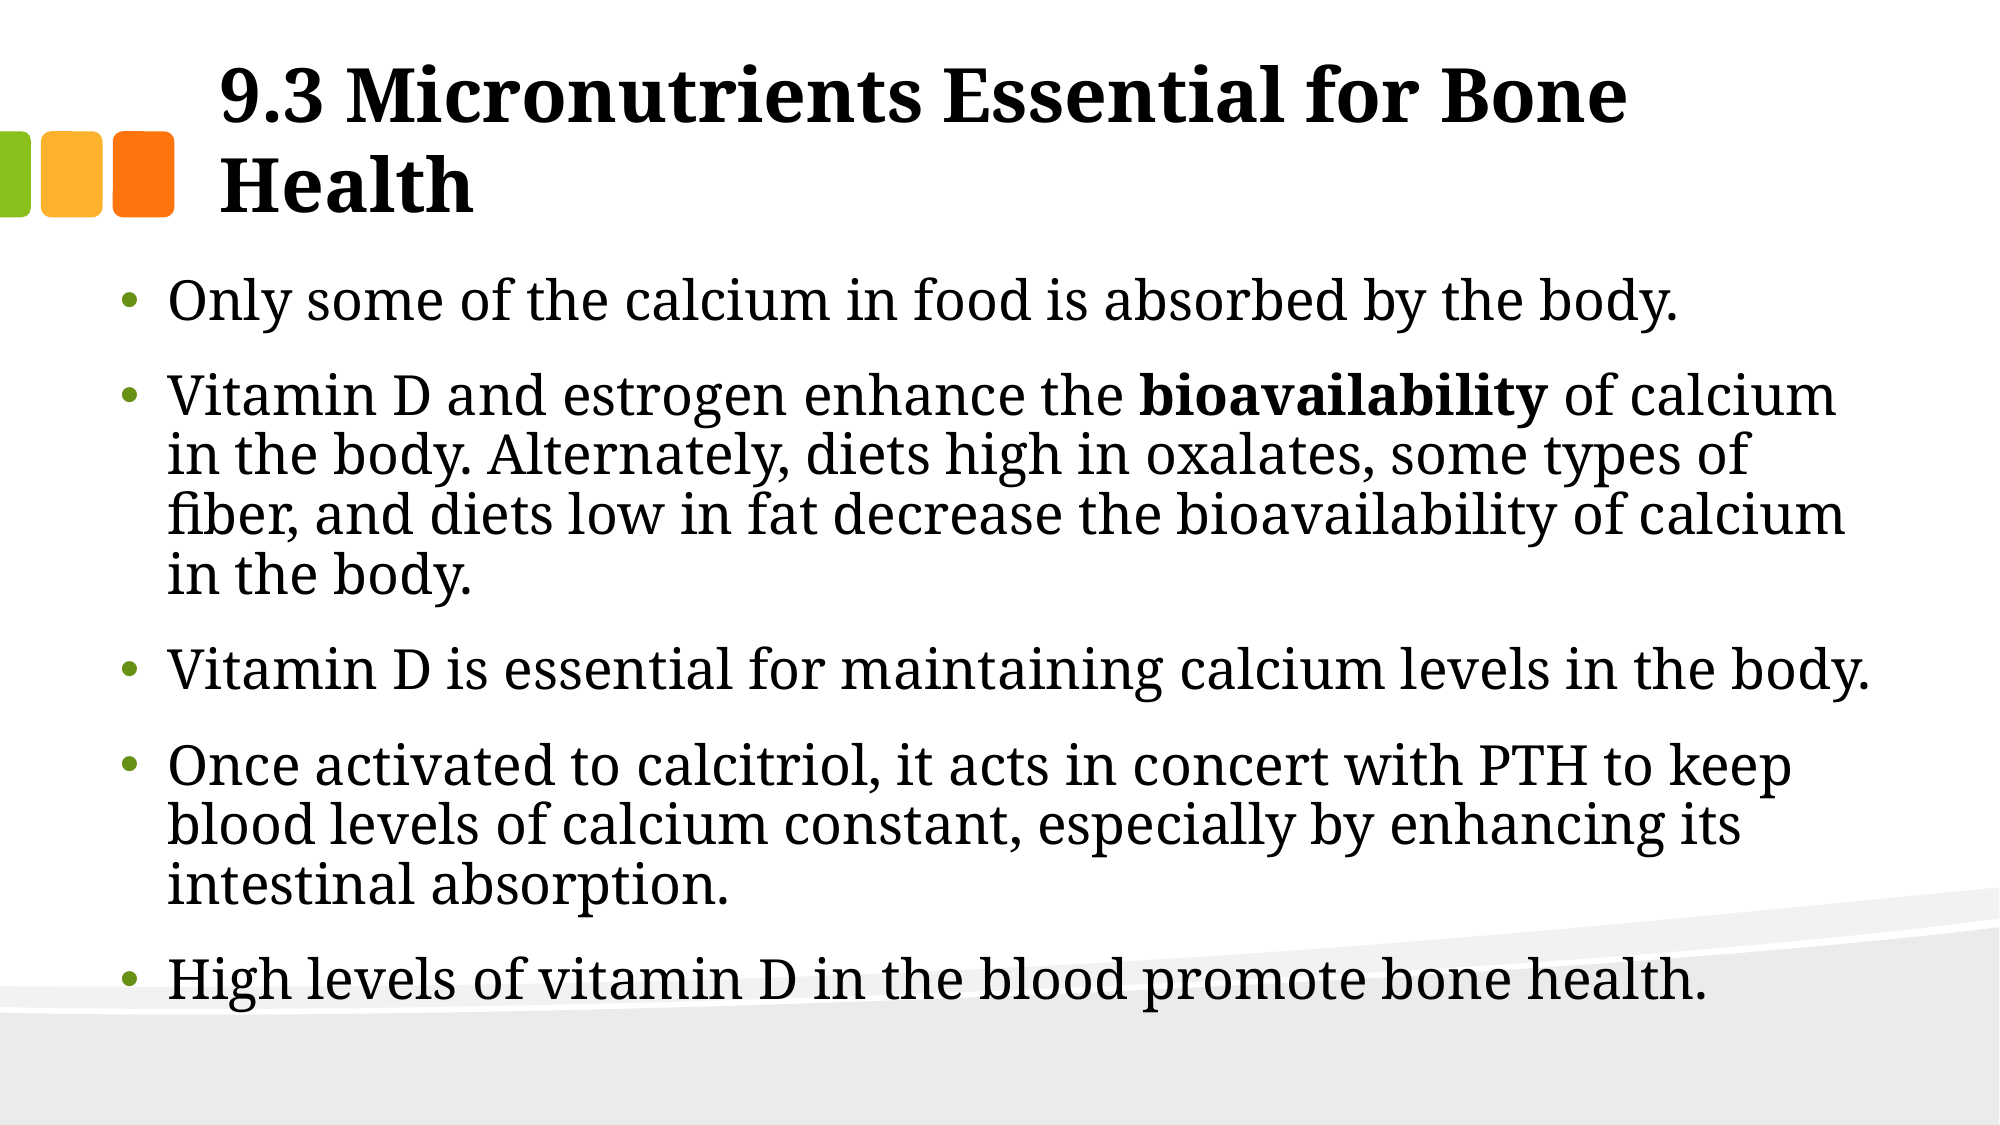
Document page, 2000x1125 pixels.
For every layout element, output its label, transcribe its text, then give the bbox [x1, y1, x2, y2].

list Only some of the calcium in food is absorbed by the body. Vitamin D and estrogen enhance the bioavailability of calcium in the body. Alternately, diets high in oxalates, some types of fiber, and diets low in fat decrease the bioavailability of calcium in the body. Vitamin D is essential for maintaining calcium levels in the body. Once activated to calcitriol, it acts in concert with PTH to keep blood levels of calcium constant, especially by enhancing its intestinal absorption. High levels of vitamin D in the blood promote bone health. [99, 262, 1900, 1050]
title 9.3 Micronutrients Essential for Bone Health [199, 24, 1913, 238]
